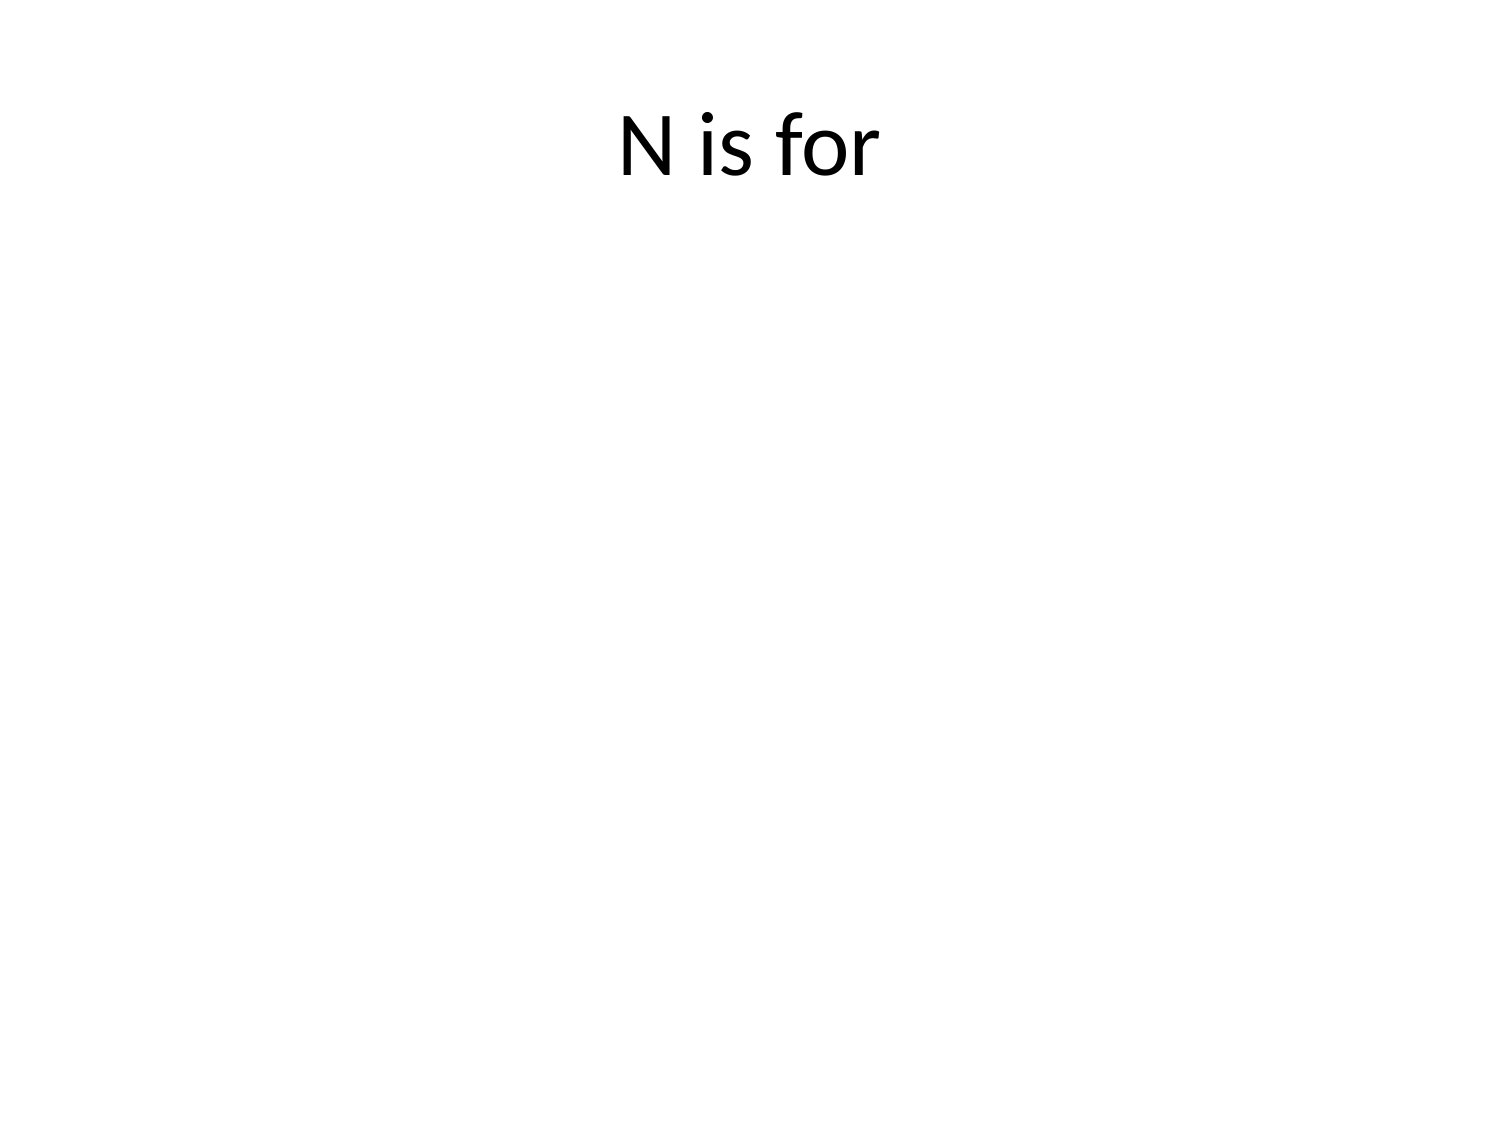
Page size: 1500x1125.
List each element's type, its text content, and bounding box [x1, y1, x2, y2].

title N is for [75, 45, 1425, 233]
